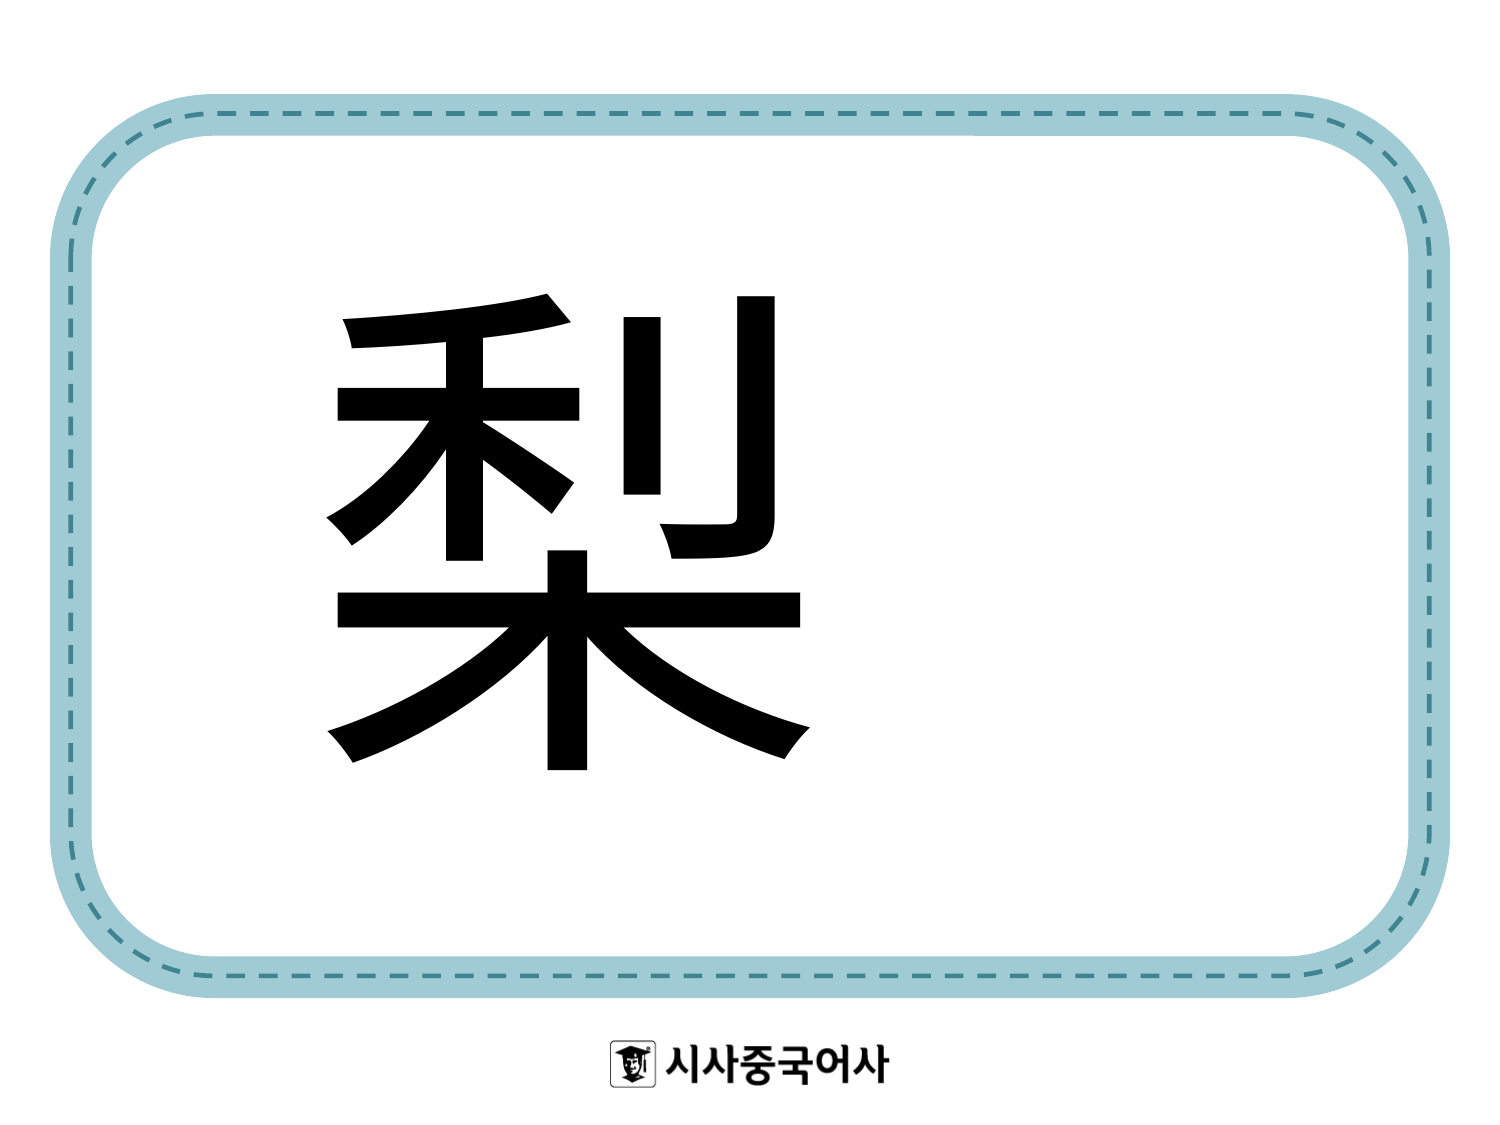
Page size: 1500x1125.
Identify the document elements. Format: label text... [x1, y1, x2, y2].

text_box 梨 [145, 189, 1354, 853]
picture [602, 1034, 898, 1094]
